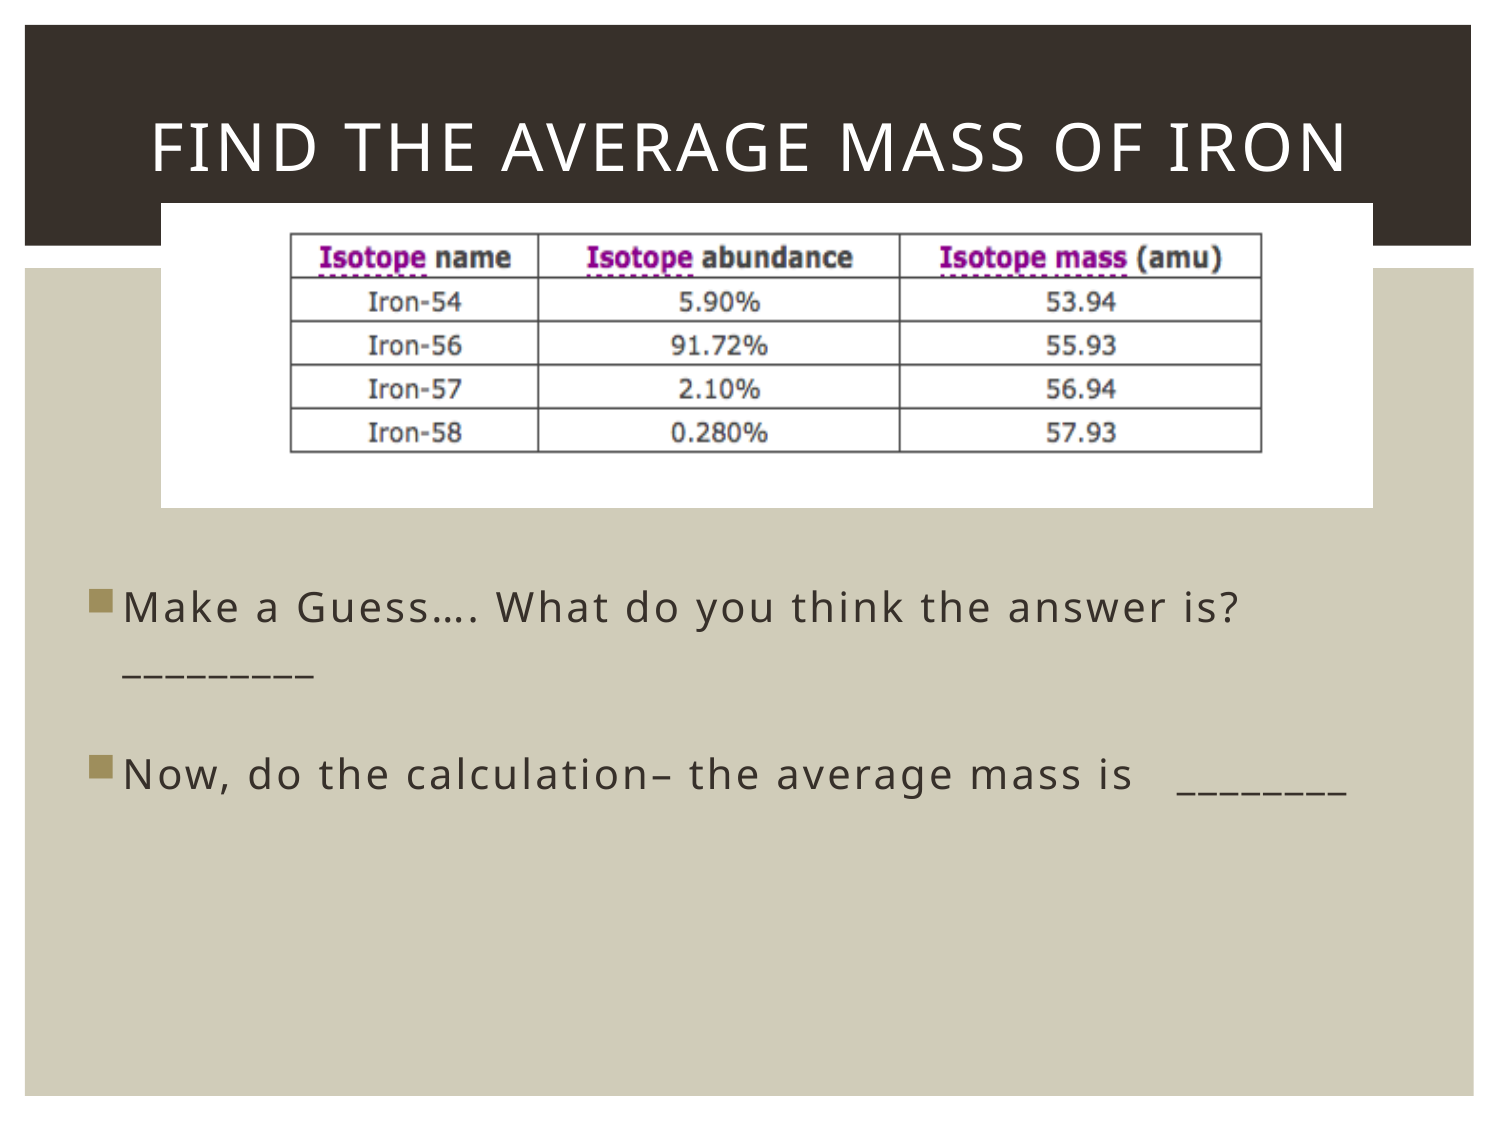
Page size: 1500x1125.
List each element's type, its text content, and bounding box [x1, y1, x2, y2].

title Find the average mass of Iron [62, 58, 1438, 232]
picture [161, 203, 1373, 508]
list Make a Guess…. What do you think the answer is? _________ Now, do the calculation– the average mass is ________ [62, 281, 1442, 1005]
